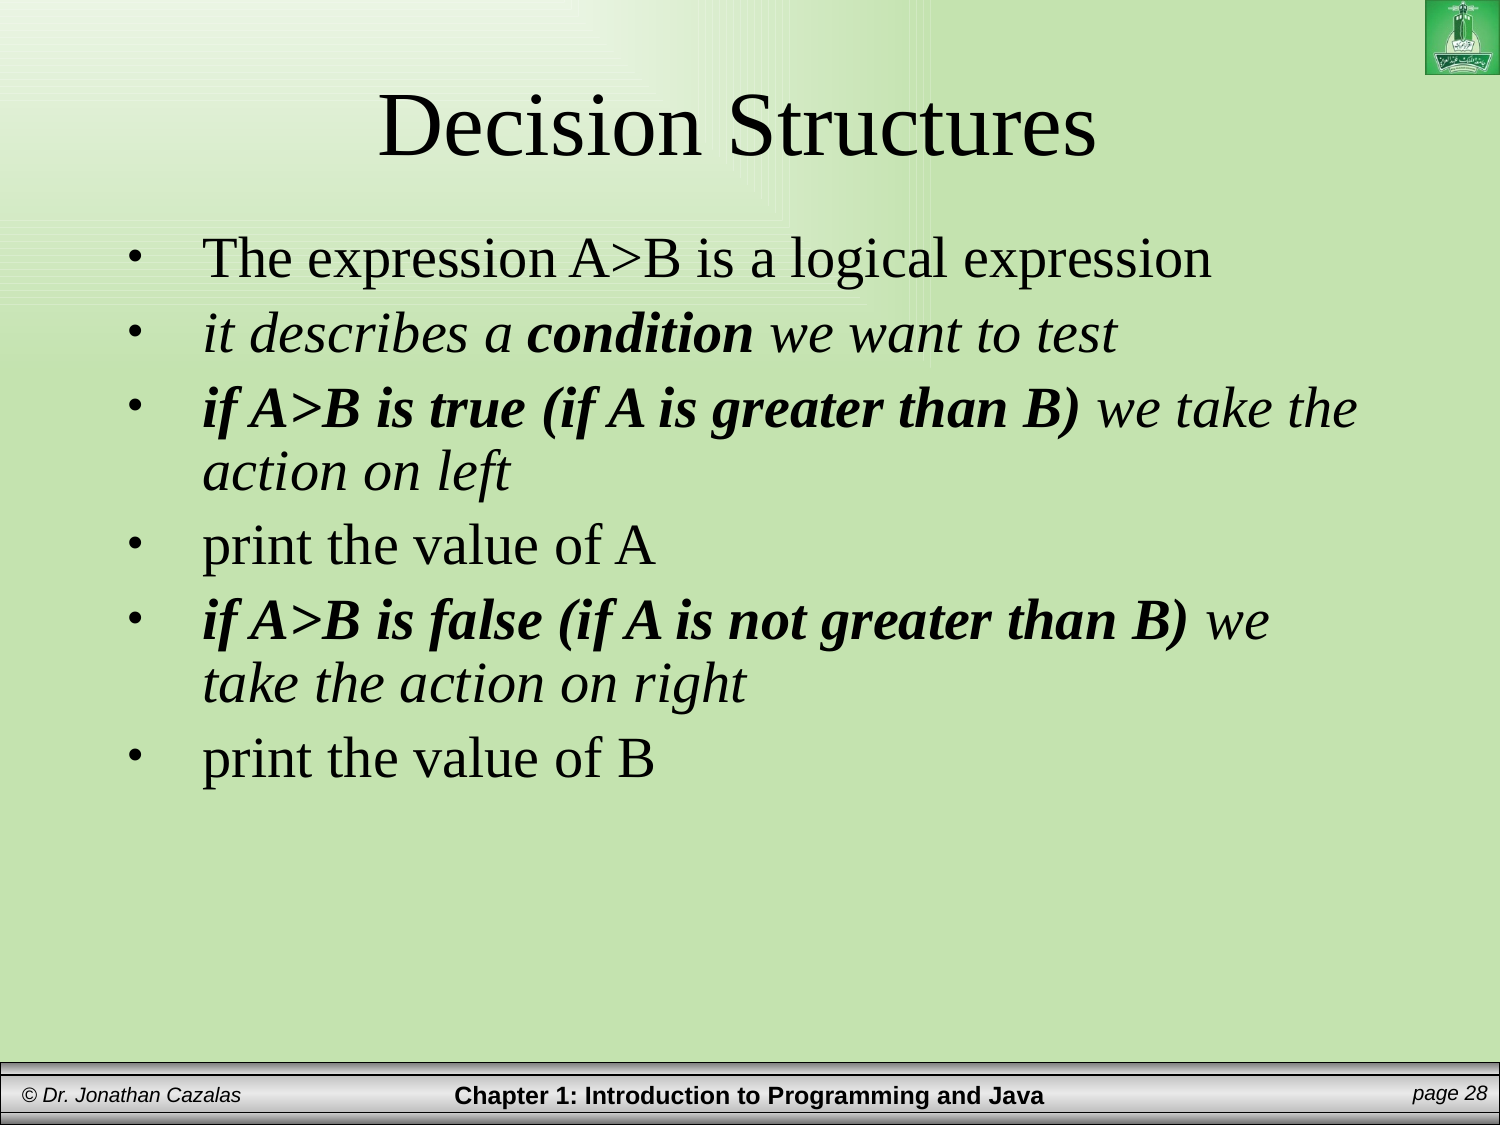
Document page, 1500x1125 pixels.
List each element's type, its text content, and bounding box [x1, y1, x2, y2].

title Decision Structures [112, 26, 1388, 211]
list The expression A>B is a logical expression it describes a condition we want to test if A>B is true (if A is greater than B) we take the action on left print the value of A if A>B is false (if A is not greater than B) we take the action on right print the value of B [112, 220, 1388, 947]
picture [1425, 0, 1500, 75]
